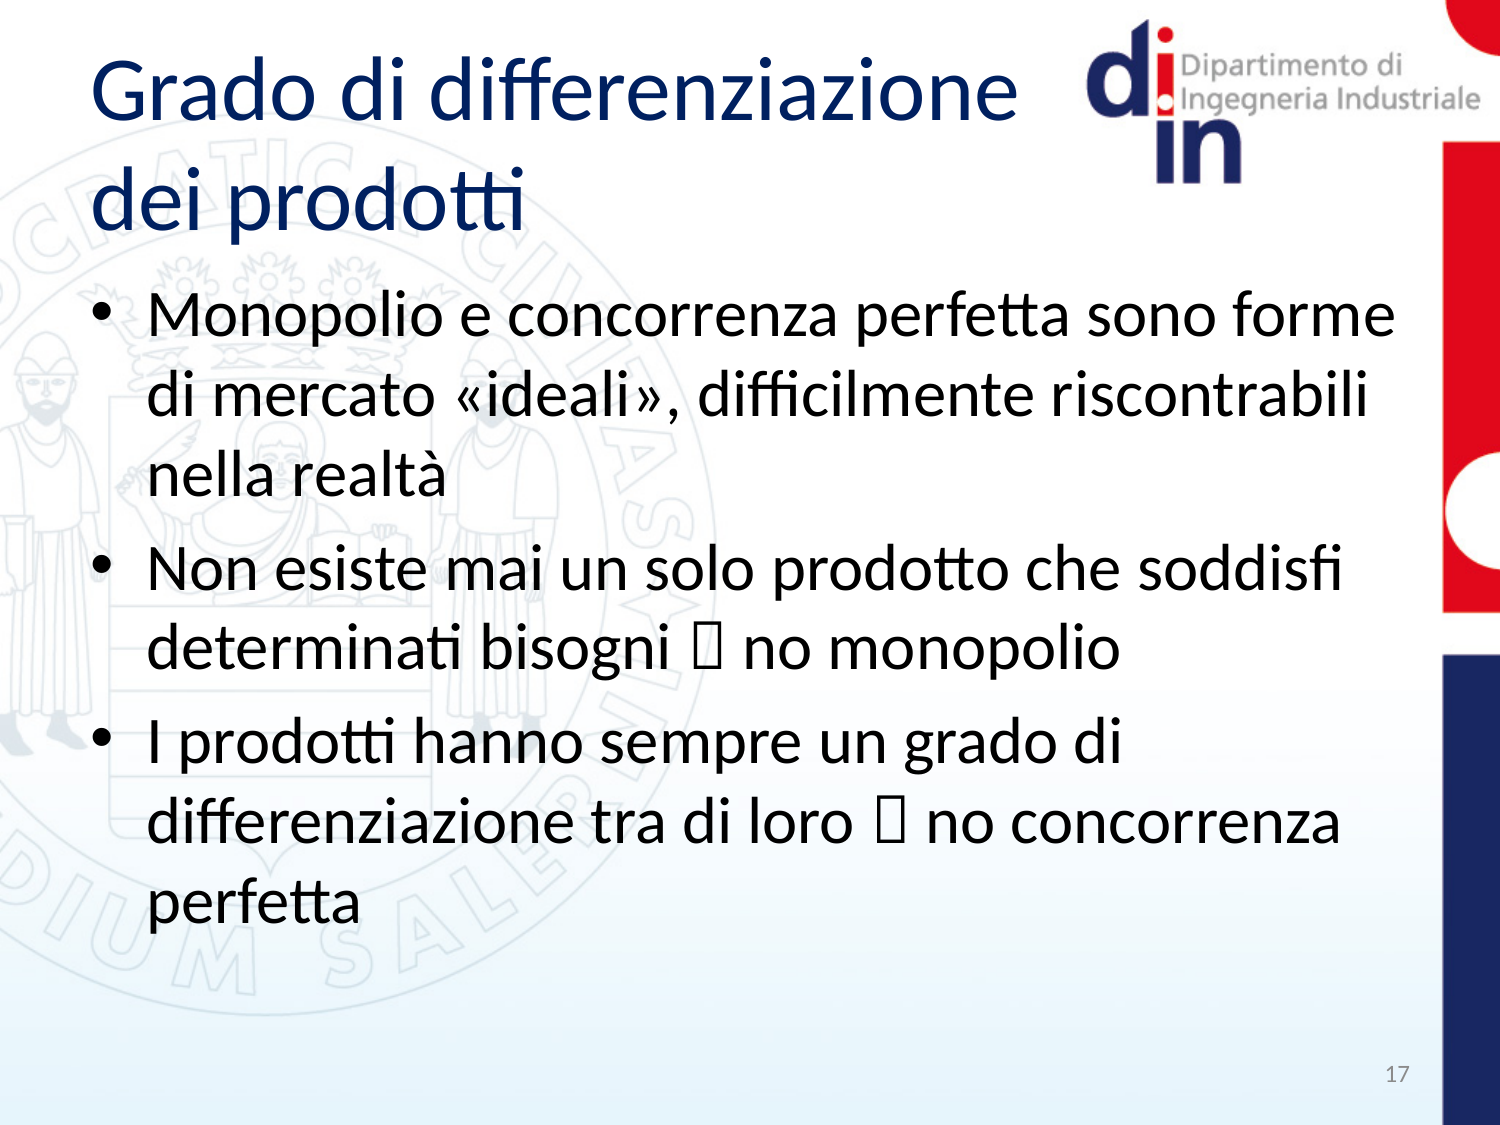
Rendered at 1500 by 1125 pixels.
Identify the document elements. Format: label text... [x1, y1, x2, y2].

list Monopolio e concorrenza perfetta sono forme di mercato «ideali», difficilmente riscontrabili nella realtà Non esiste mai un solo prodotto che soddisfi determinati bisogni  no monopolio I prodotti hanno sempre un grado di differenziazione tra di loro  no concorrenza perfetta [74, 262, 1426, 1006]
picture [0, 0, 1500, 1125]
title Grado di differenziazione dei prodotti [74, 44, 1070, 233]
slide_number 17 [1257, 1042, 1425, 1103]
